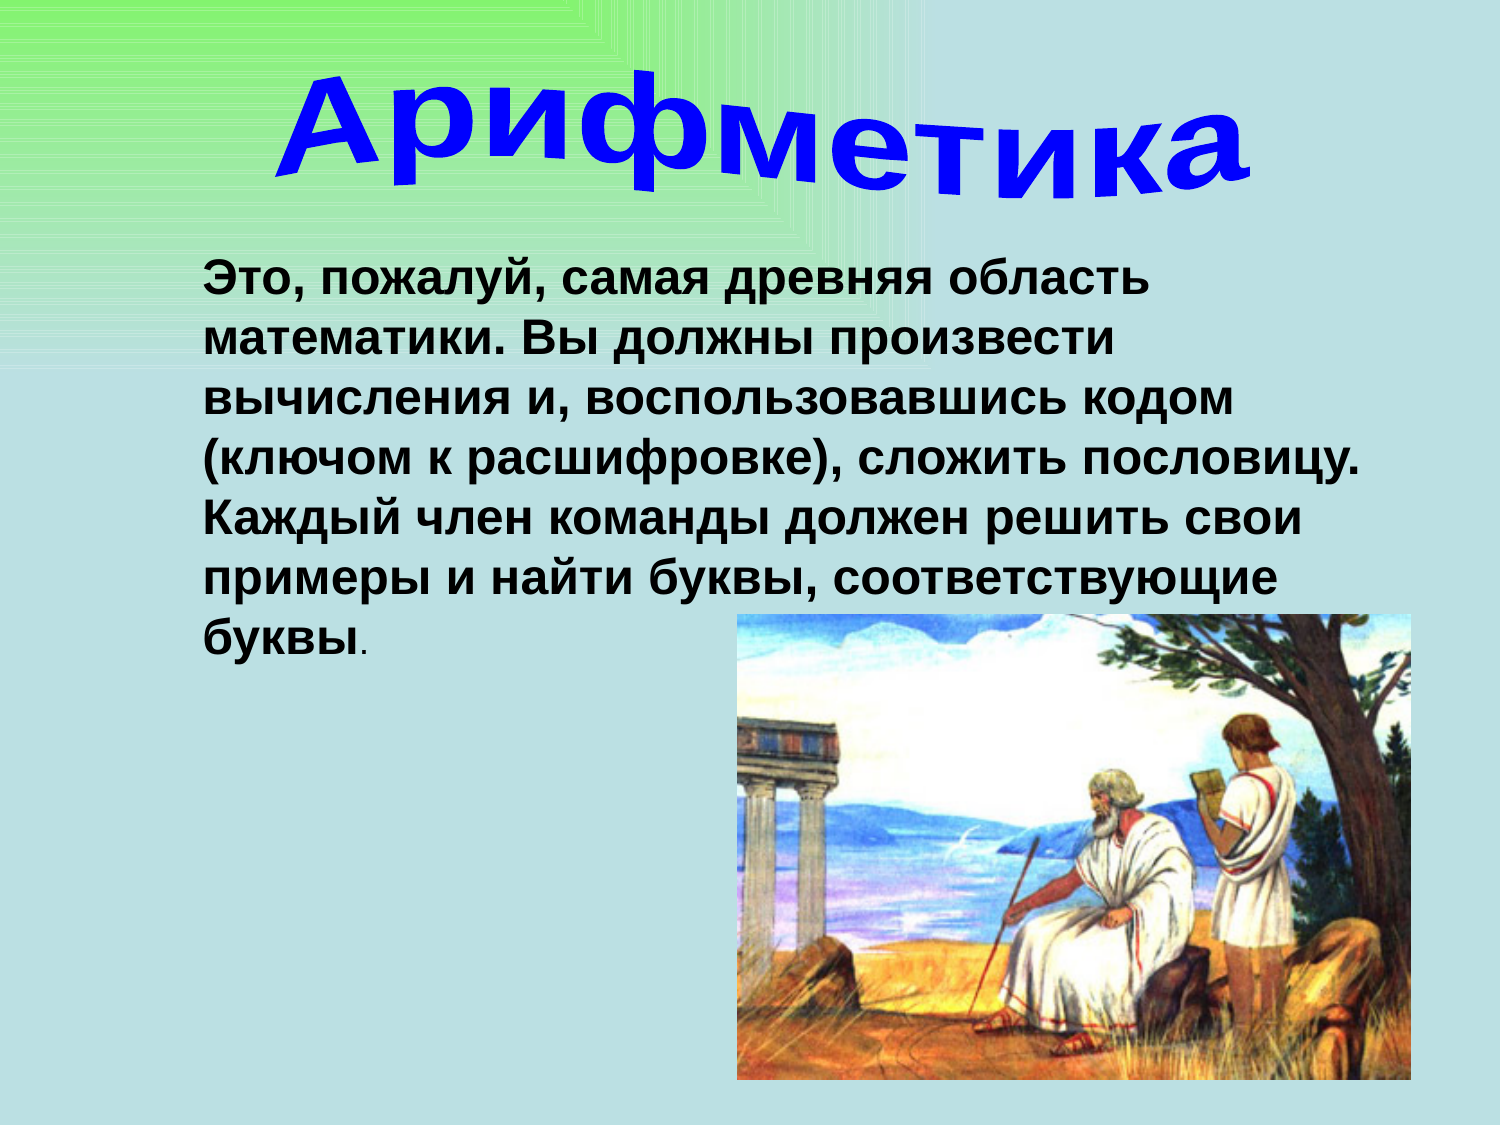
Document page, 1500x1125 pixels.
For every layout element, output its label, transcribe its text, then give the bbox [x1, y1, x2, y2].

picture [737, 614, 1411, 1080]
text_box Это, пожалуй, самая древняя область математики. Вы должны произвести вычисления и, воспользовавшись кодом (ключом к расшифровке), сложить пословицу. Каждый член команды должен решить свои примеры и найти буквы, соответствующие буквы. [187, 237, 1388, 672]
